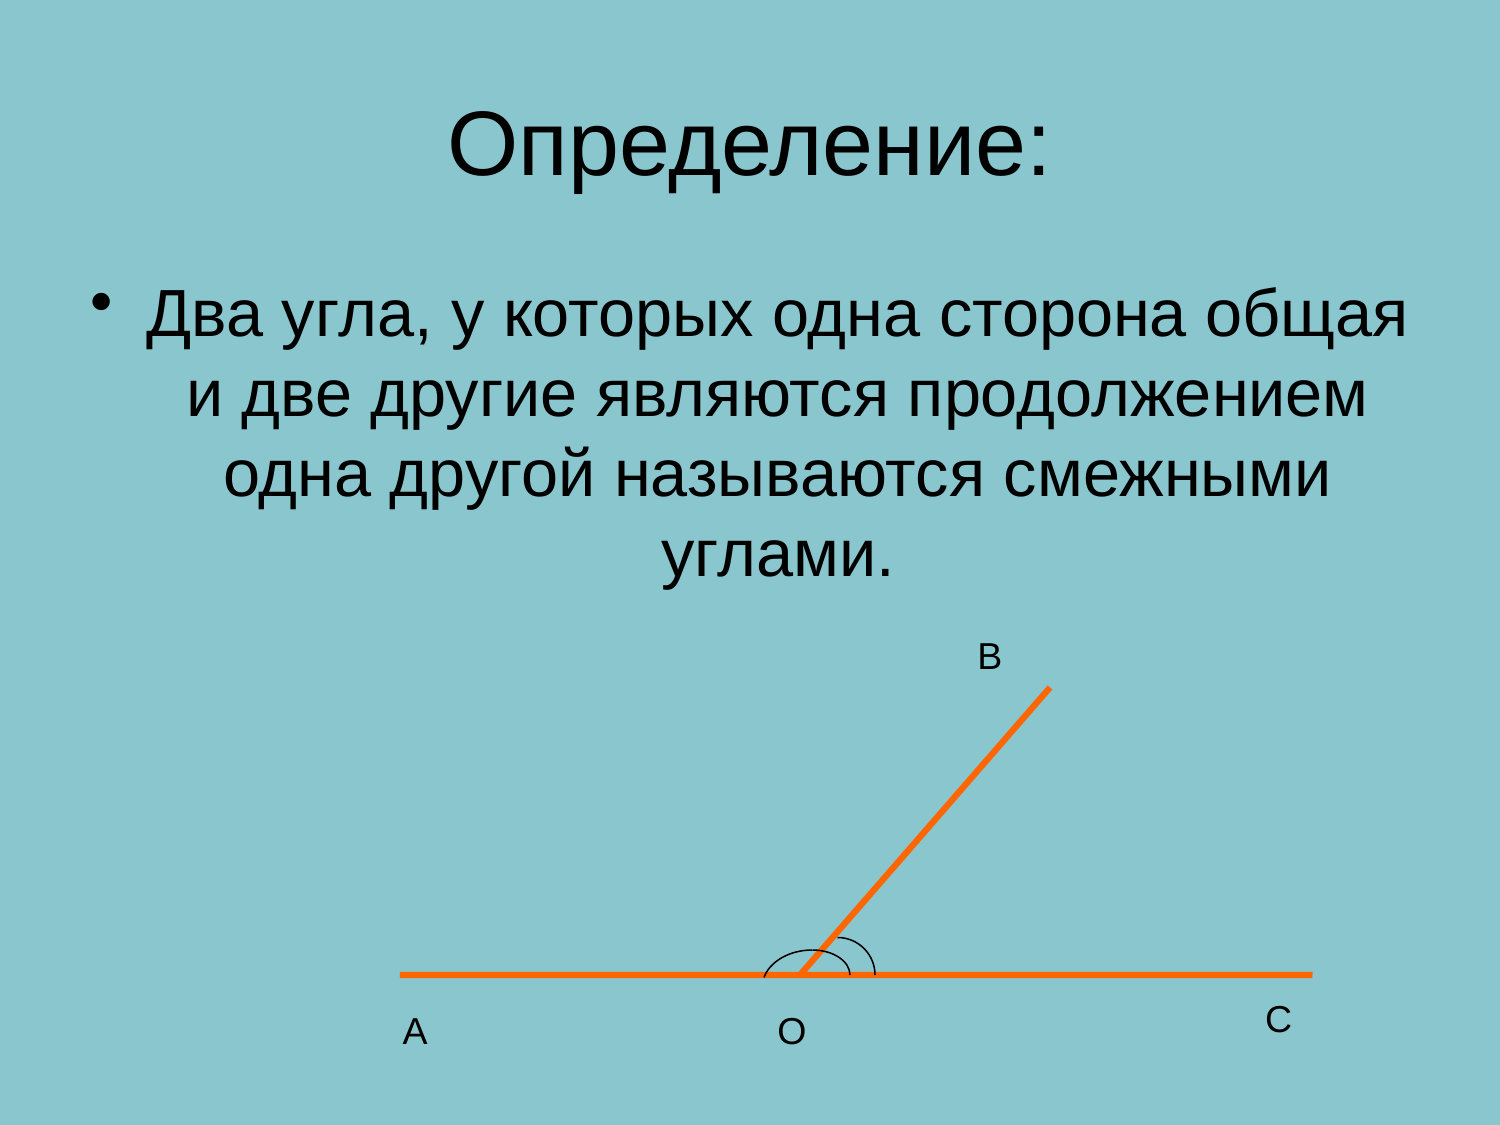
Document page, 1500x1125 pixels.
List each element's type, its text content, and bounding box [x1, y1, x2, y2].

text_box С [1250, 987, 1307, 1048]
list Два угла, у которых одна сторона общая и две другие являются продолжением одна другой называются смежными углами. [74, 262, 1426, 1006]
title Определение: [74, 44, 1426, 233]
text_box В [962, 624, 1018, 685]
text_box А [387, 999, 443, 1060]
text_box О [762, 999, 835, 1060]
text_box [837, 937, 876, 976]
text_box [813, 950, 850, 976]
text_box [763, 950, 813, 988]
